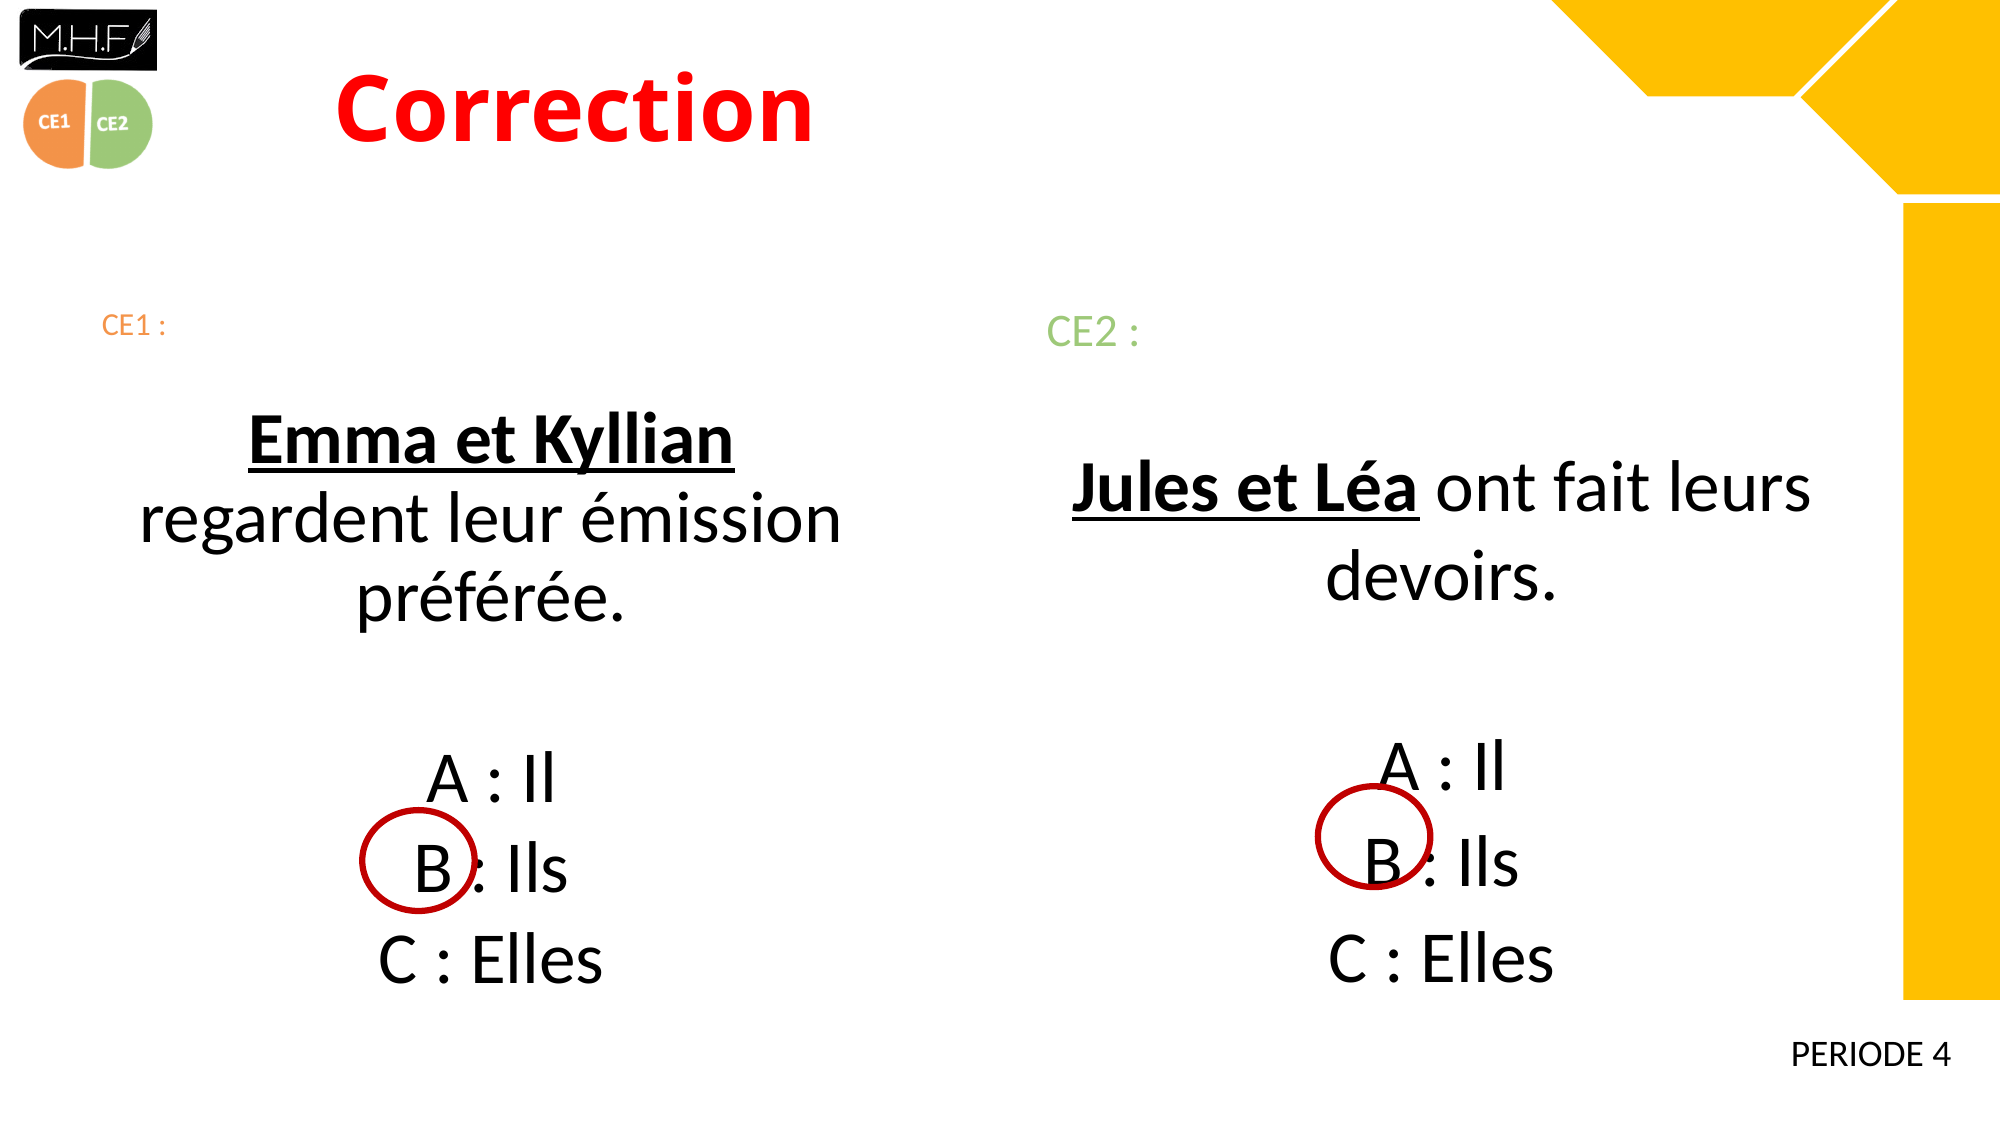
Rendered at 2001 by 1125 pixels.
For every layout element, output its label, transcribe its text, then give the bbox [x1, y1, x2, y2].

text_box CE2 : Jules et Léa ont fait leurs devoirs. A : Il B : Ils C : Elles [1031, 299, 1853, 1014]
title Correction [318, 3, 1865, 221]
text_box [361, 809, 476, 913]
text_box [1549, 0, 1892, 98]
text_box [1902, 202, 2000, 1001]
text_box [1316, 785, 1432, 889]
text_box [1799, 0, 2000, 196]
text_box PERIODE 4 [1362, 1021, 1967, 1125]
picture [1, 7, 177, 207]
list CE1 : Emma et Kyllian regardent leur émission préférée. A : Il B : Ils C : Elles [86, 300, 897, 1015]
